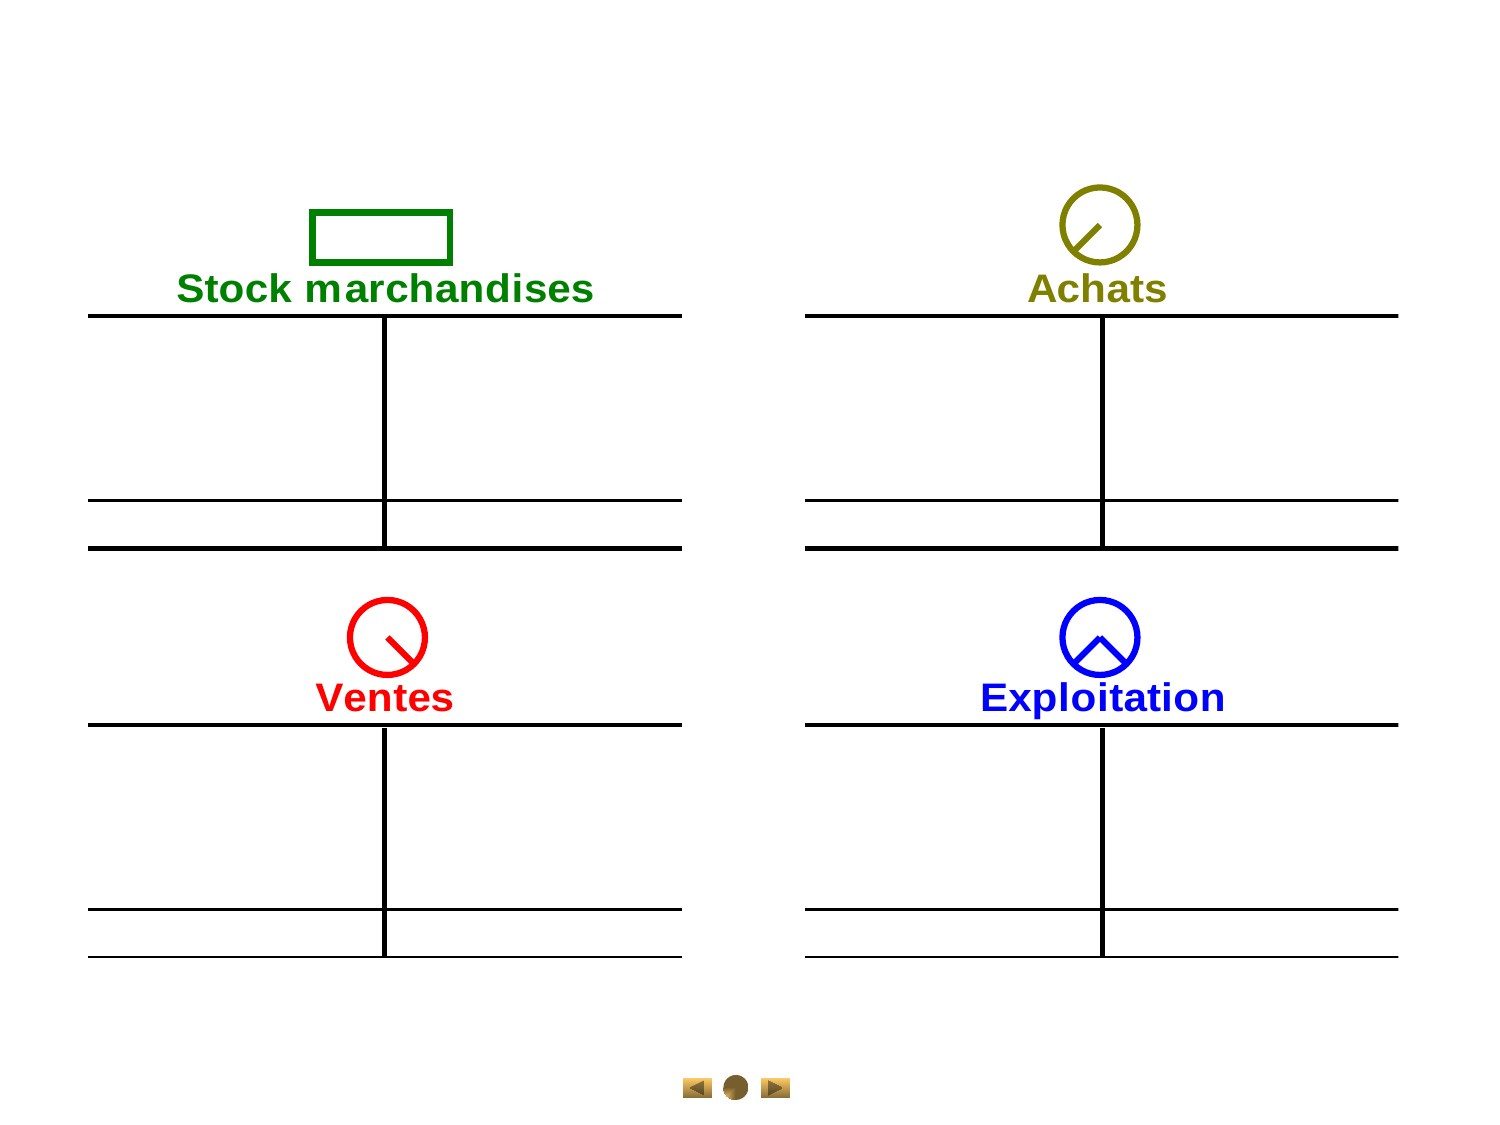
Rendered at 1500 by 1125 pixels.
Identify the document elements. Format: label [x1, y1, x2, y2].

text_box [87, 262, 1400, 959]
text_box [1062, 187, 1138, 263]
text_box [1062, 599, 1138, 675]
text_box [349, 599, 425, 675]
text_box [312, 212, 450, 262]
